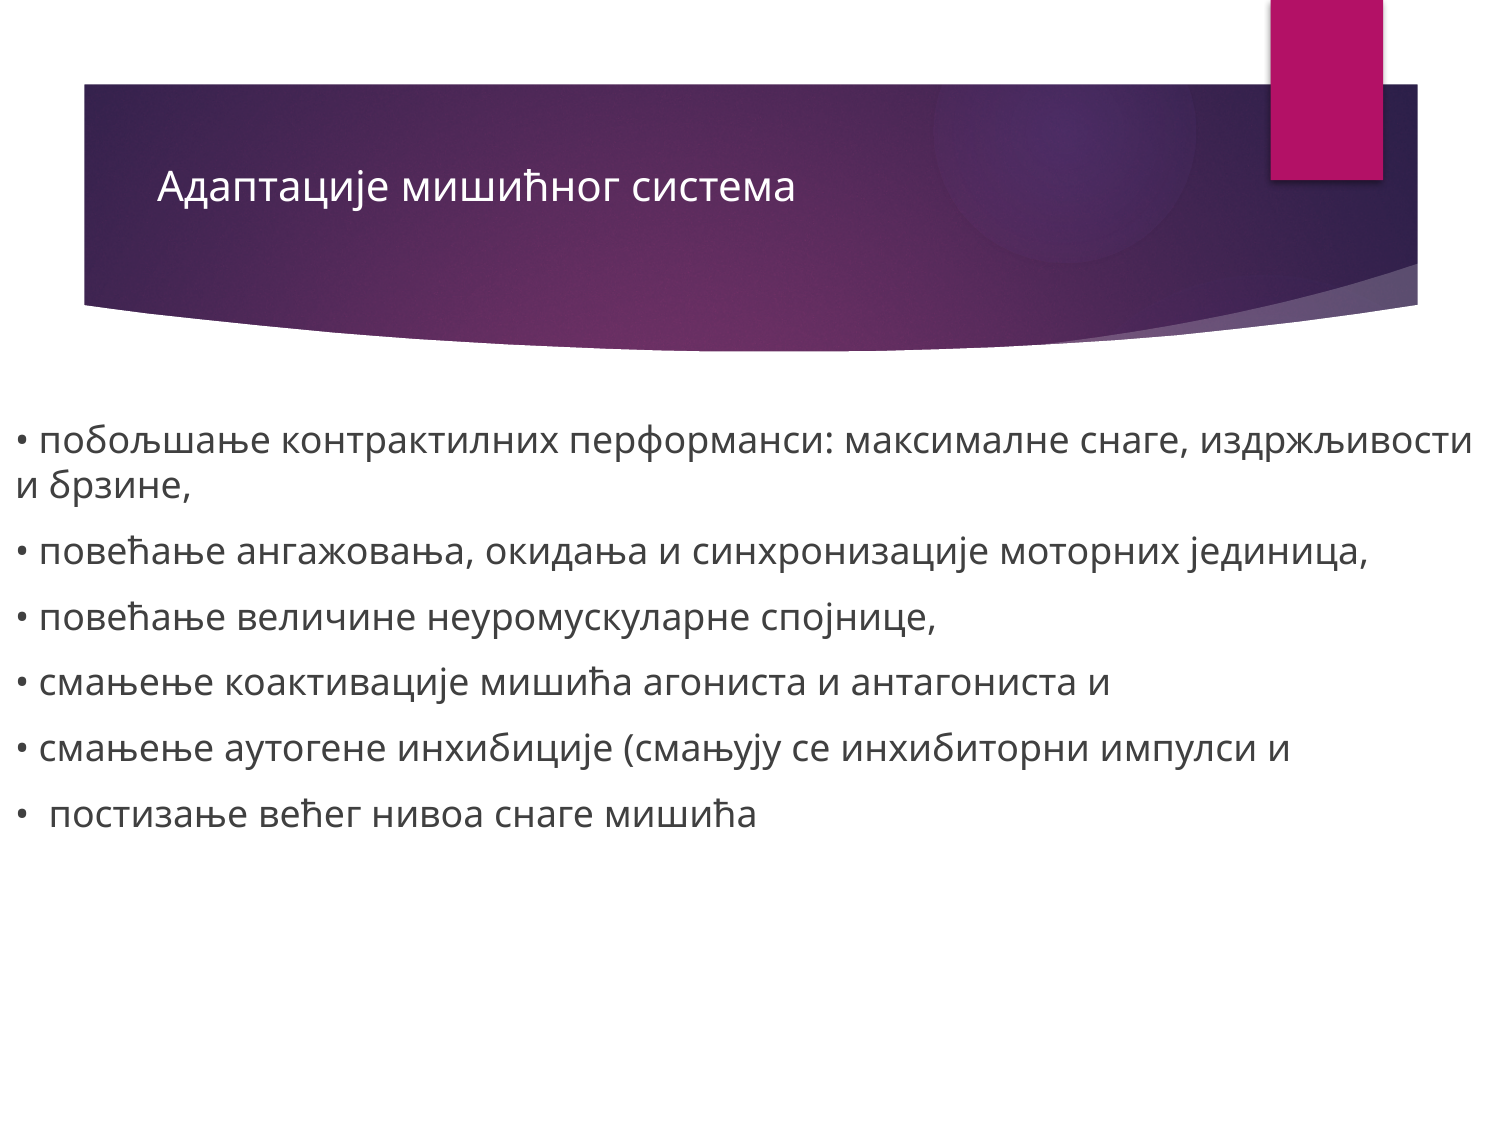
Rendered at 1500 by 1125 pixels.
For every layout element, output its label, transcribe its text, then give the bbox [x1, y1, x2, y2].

list • побољшање контрактилних перформанси: максималне снаге, издржљивости и брзине, • повећање ангажовања, окидања и синхронизације моторних јединица, • повећање величине неуромускуларне спојнице, • смањење коактивације мишића агониста и антагониста и • смањење аутогене инхибиције (смањују се инхибиторни импулси и • постизање већег нивоа снаге мишића [0, 408, 1500, 988]
title Адаптације мишићног система [142, 152, 1183, 269]
